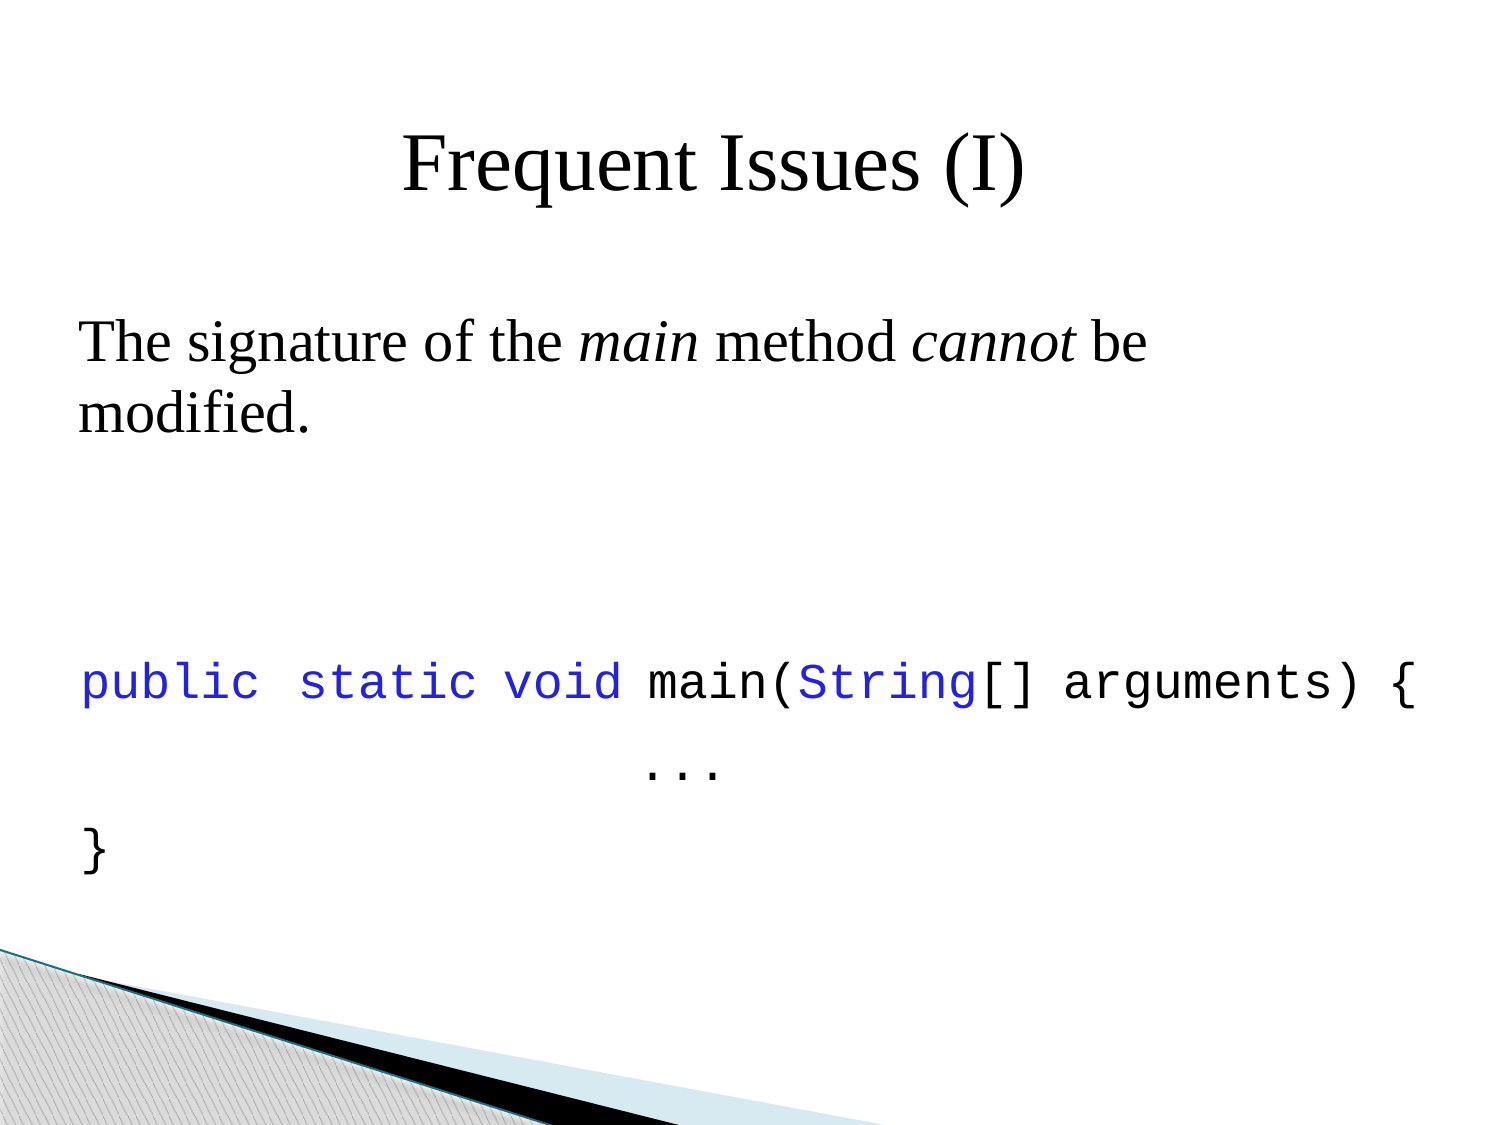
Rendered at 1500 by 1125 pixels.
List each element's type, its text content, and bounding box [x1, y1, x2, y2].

text_box public static void main(String[] arguments) { ... } [80, 670, 1419, 882]
text_box Frequent Issues (I) The signature of the main method cannot be modified. [78, 132, 1149, 452]
